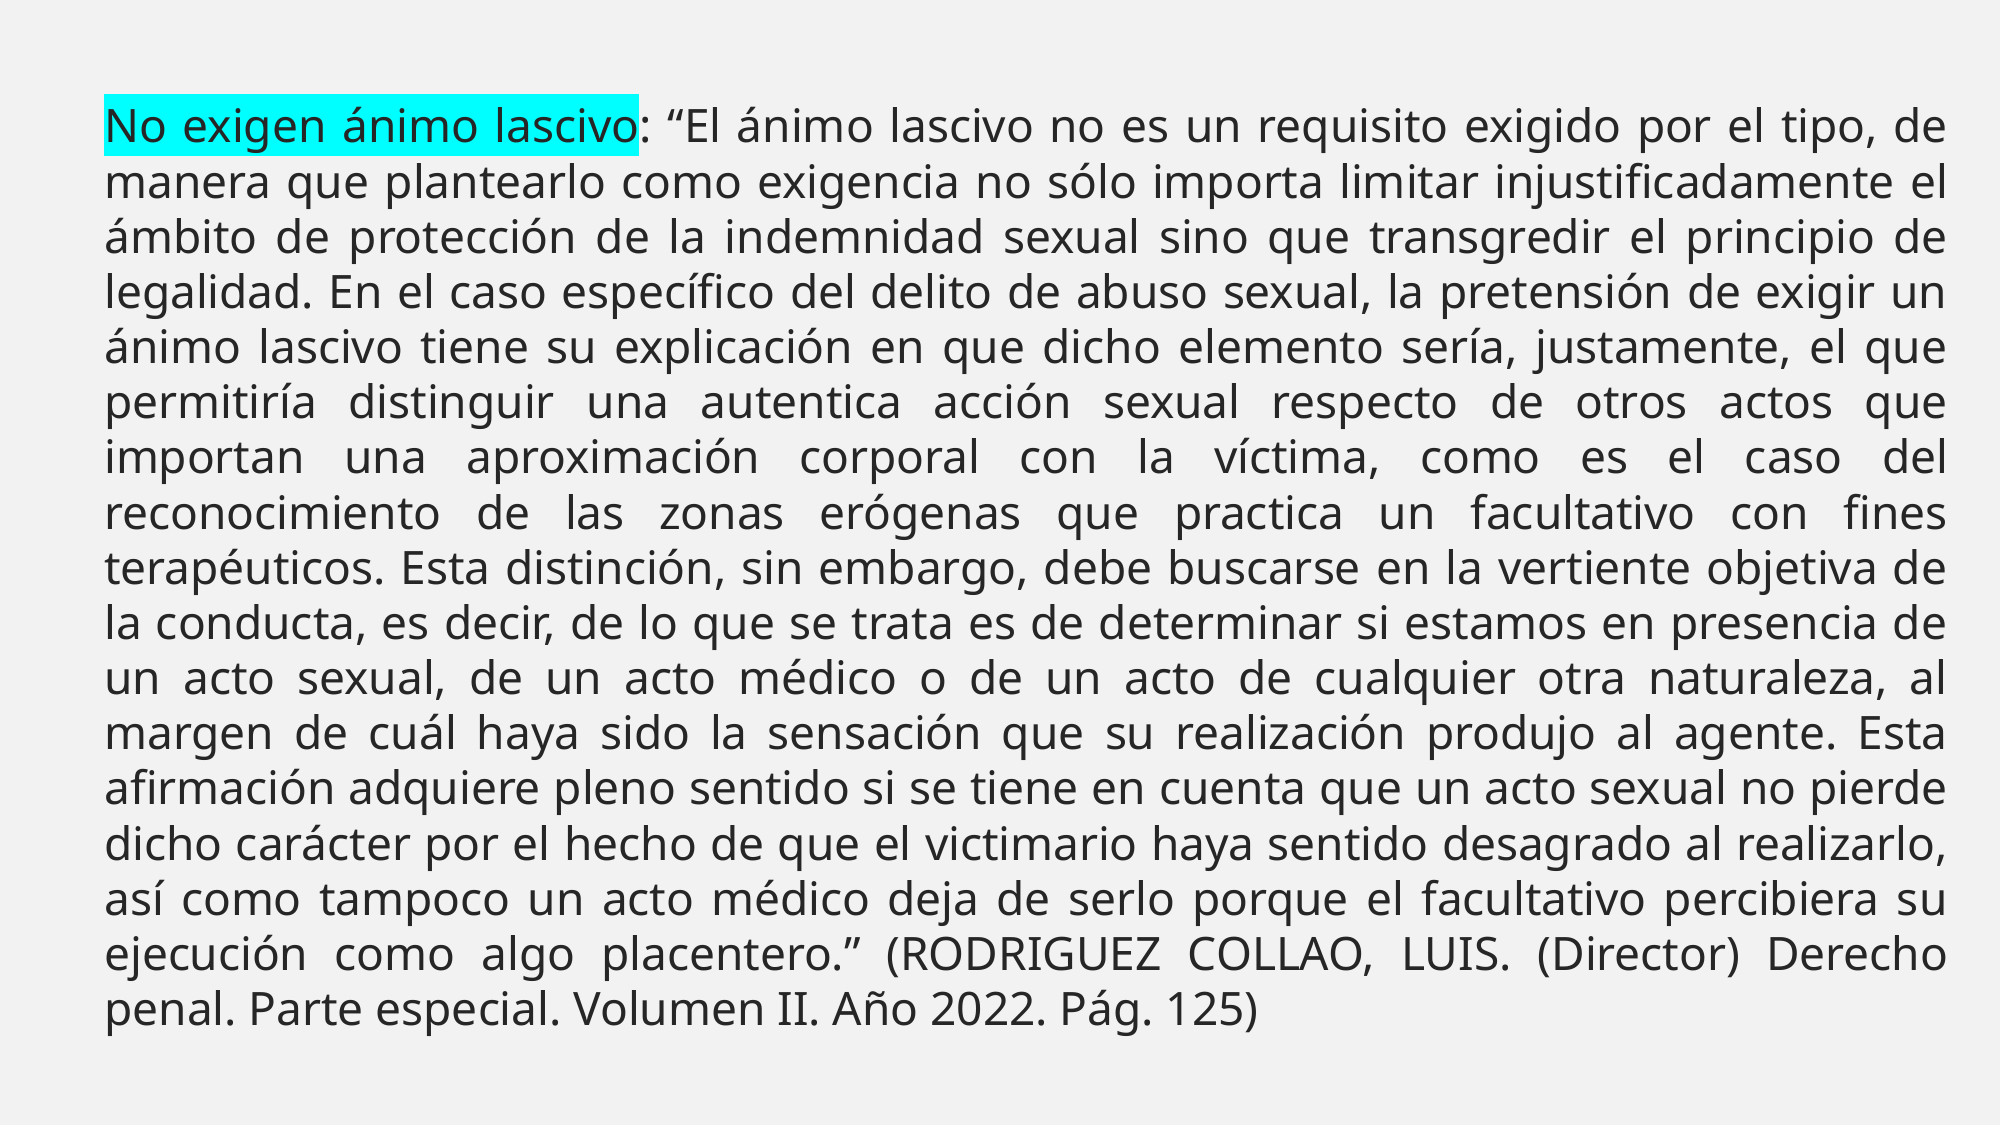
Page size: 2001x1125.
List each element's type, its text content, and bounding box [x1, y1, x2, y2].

list No exigen ánimo lascivo: “El ánimo lascivo no es un requisito exigido por el tipo, de manera que plantearlo como exigencia no sólo importa limitar injustificadamente el ámbito de protección de la indemnidad sexual sino que transgredir el principio de legalidad. En el caso específico del delito de abuso sexual, la pretensión de exigir un ánimo lascivo tiene su explicación en que dicho elemento sería, justamente, el que permitiría distinguir una autentica acción sexual respecto de otros actos que importan una aproximación corporal con la víctima, como es el caso del reconocimiento de las zonas erógenas que practica un facultativo con fines terapéuticos. Esta distinción, sin embargo, debe buscarse en la vertiente objetiva de la conducta, es decir, de lo que se trata es de determinar si estamos en presencia de un acto sexual, de un acto médico o de un acto de cualquier otra naturaleza, al margen de cuál haya sido la sensación que su realización produjo al agente. Esta afirmación adquiere pleno sentido si se tiene en cuenta que un acto sexual no pierde dicho carácter por el hecho de que el victimario haya sentido desagrado al realizarlo, así como tampoco un acto médico deja de serlo porque el facultativo percibiera su ejecución como algo placentero.” (RODRIGUEZ COLLAO, LUIS. (Director) Derecho penal. Parte especial. Volumen II. Año 2022. Pág. 125) [89, 89, 1964, 1056]
